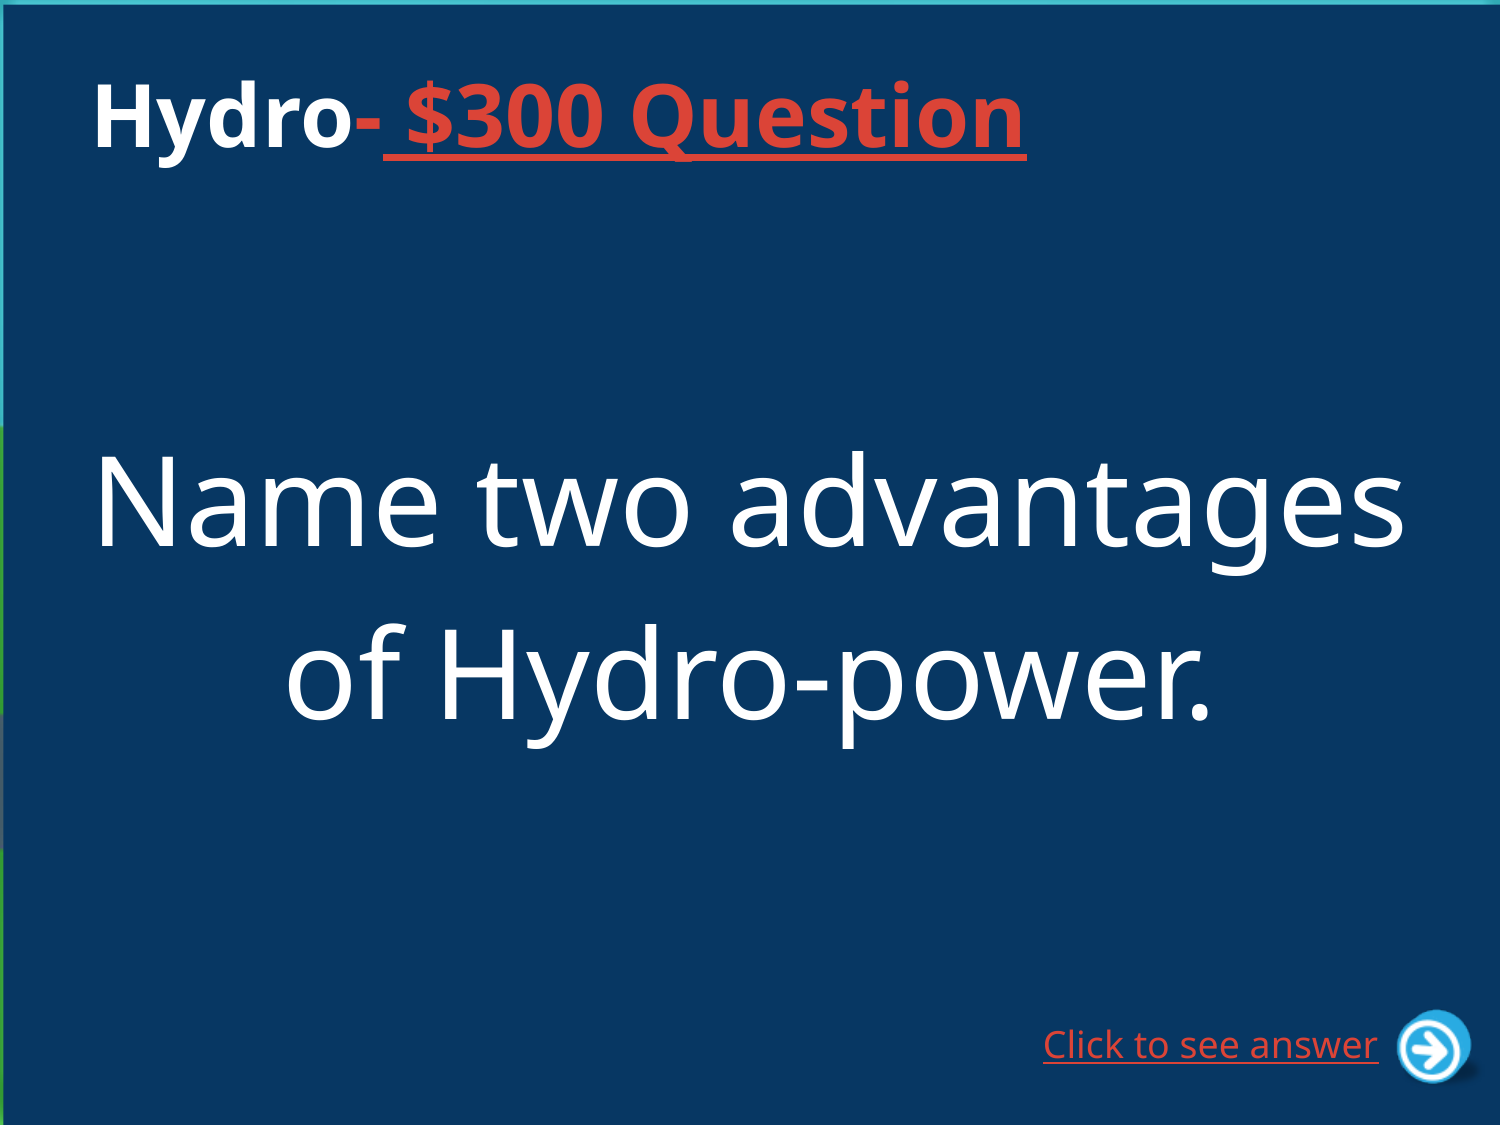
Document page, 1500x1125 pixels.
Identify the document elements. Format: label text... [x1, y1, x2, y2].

list Name two advantages of Hydro-power. [75, 169, 1425, 976]
text_box Click to see answer [984, 985, 1438, 1109]
picture [0, 0, 1500, 1125]
title Hydro- $300 Question [75, 45, 1425, 169]
picture [1384, 996, 1485, 1097]
text_box [3, 4, 1500, 1125]
